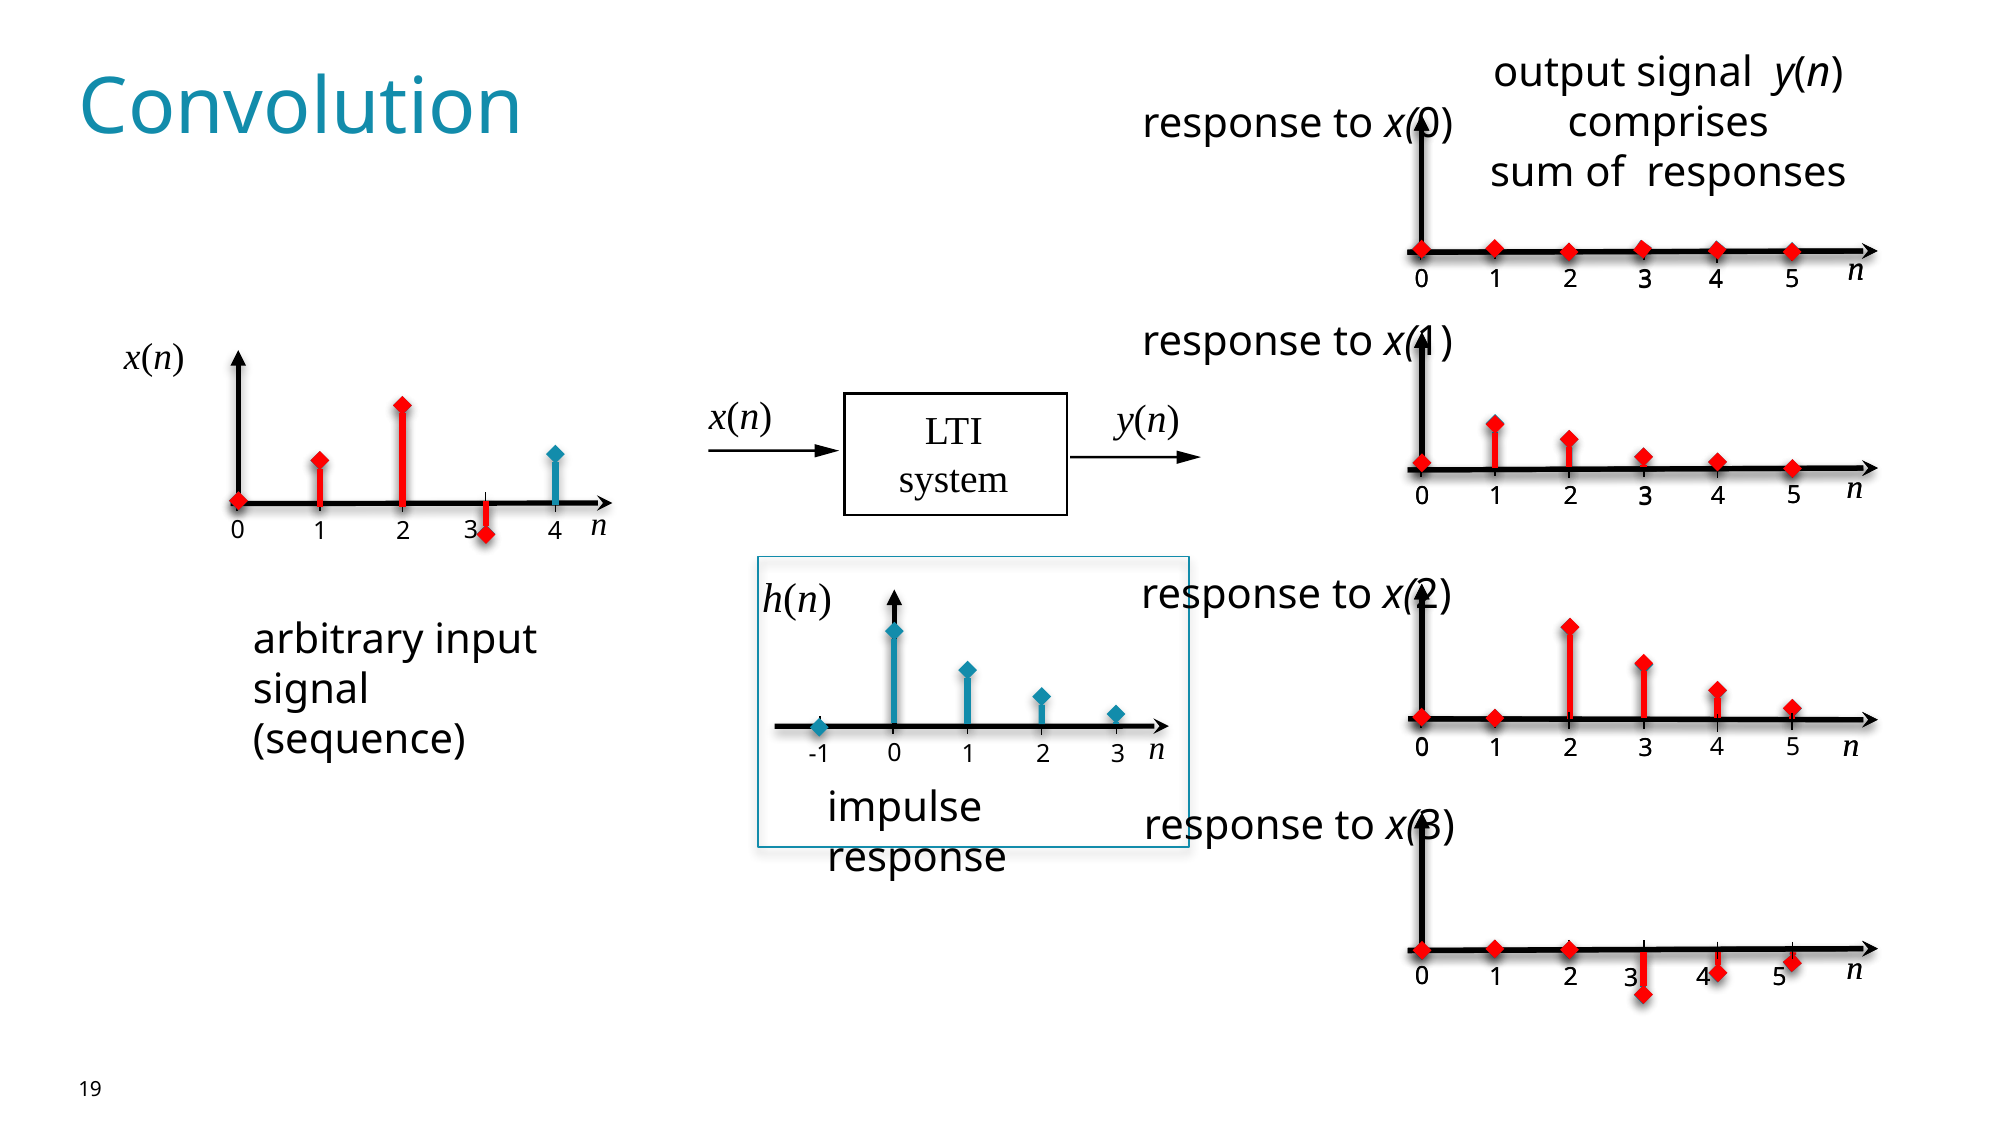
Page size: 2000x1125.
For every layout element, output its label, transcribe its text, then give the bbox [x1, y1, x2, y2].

text_box output signal y(n) comprises sum of responses [1410, 44, 1926, 195]
text_box response to x(1) [1142, 313, 1236, 352]
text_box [123, 331, 616, 557]
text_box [1142, 95, 1878, 301]
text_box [761, 570, 1172, 831]
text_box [1407, 331, 1879, 518]
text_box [707, 393, 1202, 516]
text_box [1177, 605, 1190, 797]
title Convolution [78, 55, 1410, 150]
text_box response to x(3) [1176, 797, 1238, 836]
text_box [757, 556, 1190, 573]
text_box arbitrary input signal (sequence) [252, 611, 552, 762]
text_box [1407, 812, 1879, 999]
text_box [1407, 114, 1878, 301]
text_box [757, 836, 1190, 848]
text_box response to x(2) [1140, 567, 1235, 605]
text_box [1407, 583, 1878, 770]
